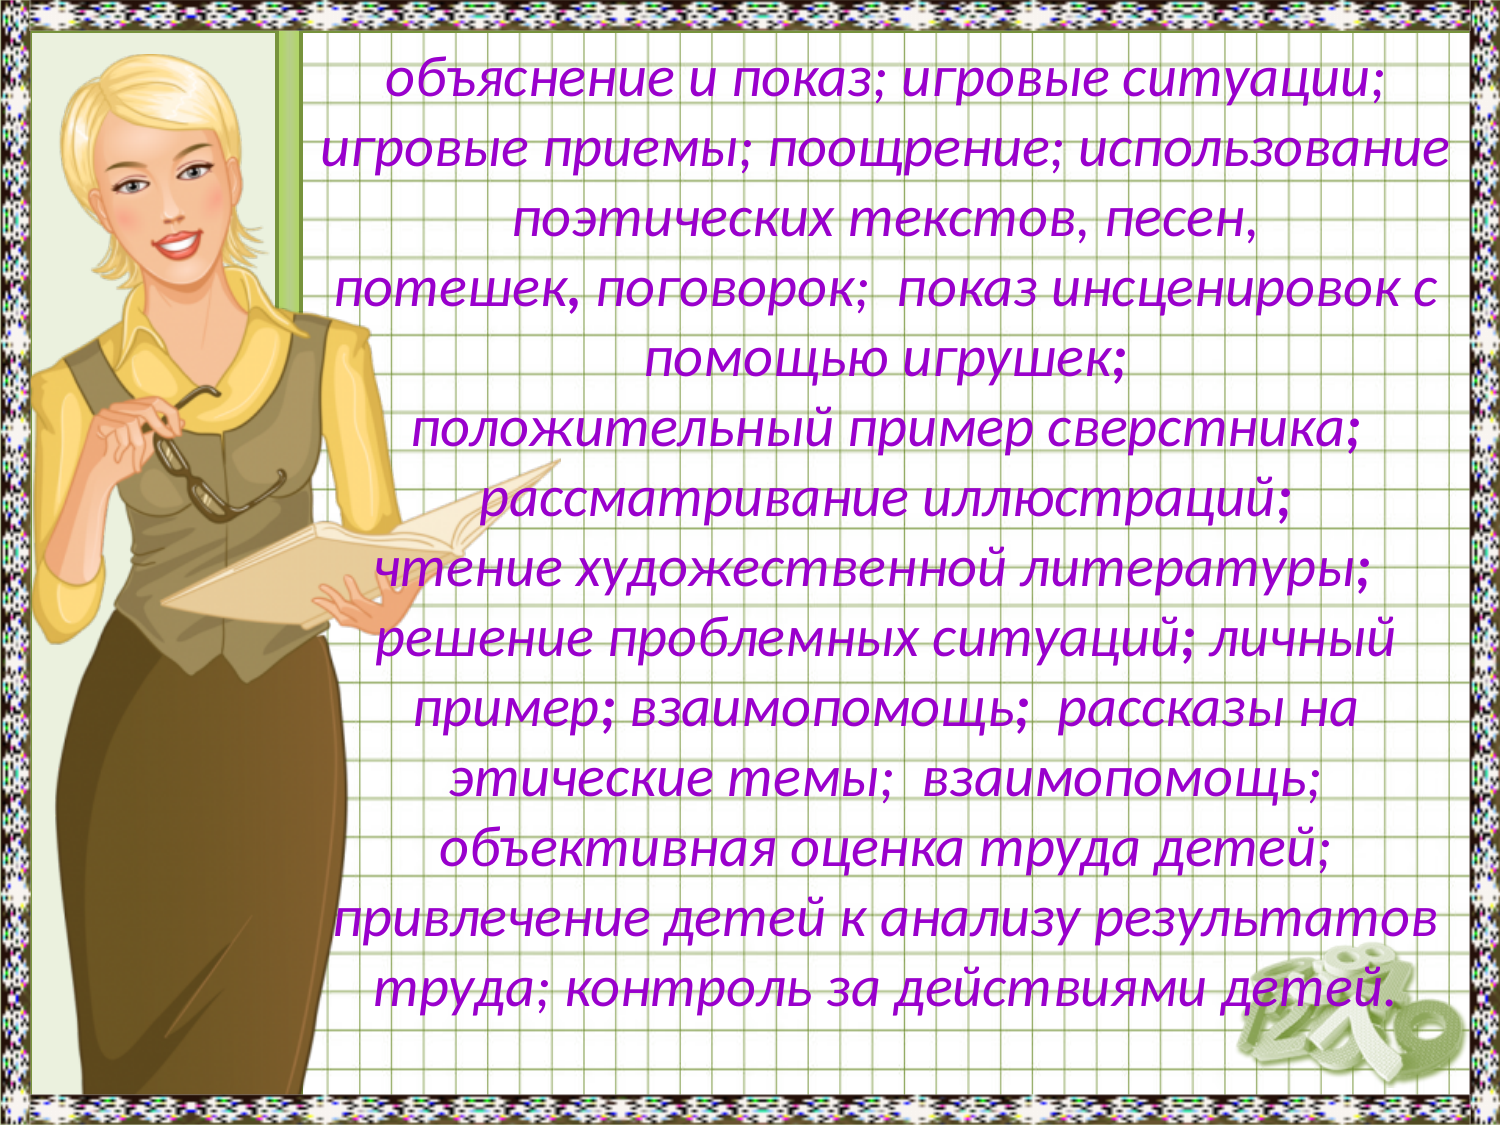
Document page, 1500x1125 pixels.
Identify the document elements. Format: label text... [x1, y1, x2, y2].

title объяснение и показ; игровые ситуации; игровые приемы; поощрение; использование поэтических текстов, песен, потешек, поговорок; показ инсценировок с помощью игрушек; положительный пример сверстника; рассматривание иллюстраций; чтение художественной литературы; решение проблемных ситуаций; личный пример; взаимопомощь; рассказы на этические темы; взаимопомощь; объективная оценка труда детей; привлечение детей к анализу результатов труда; контроль за действиями детей. [301, 42, 1469, 1090]
picture [0, 0, 1500, 1125]
